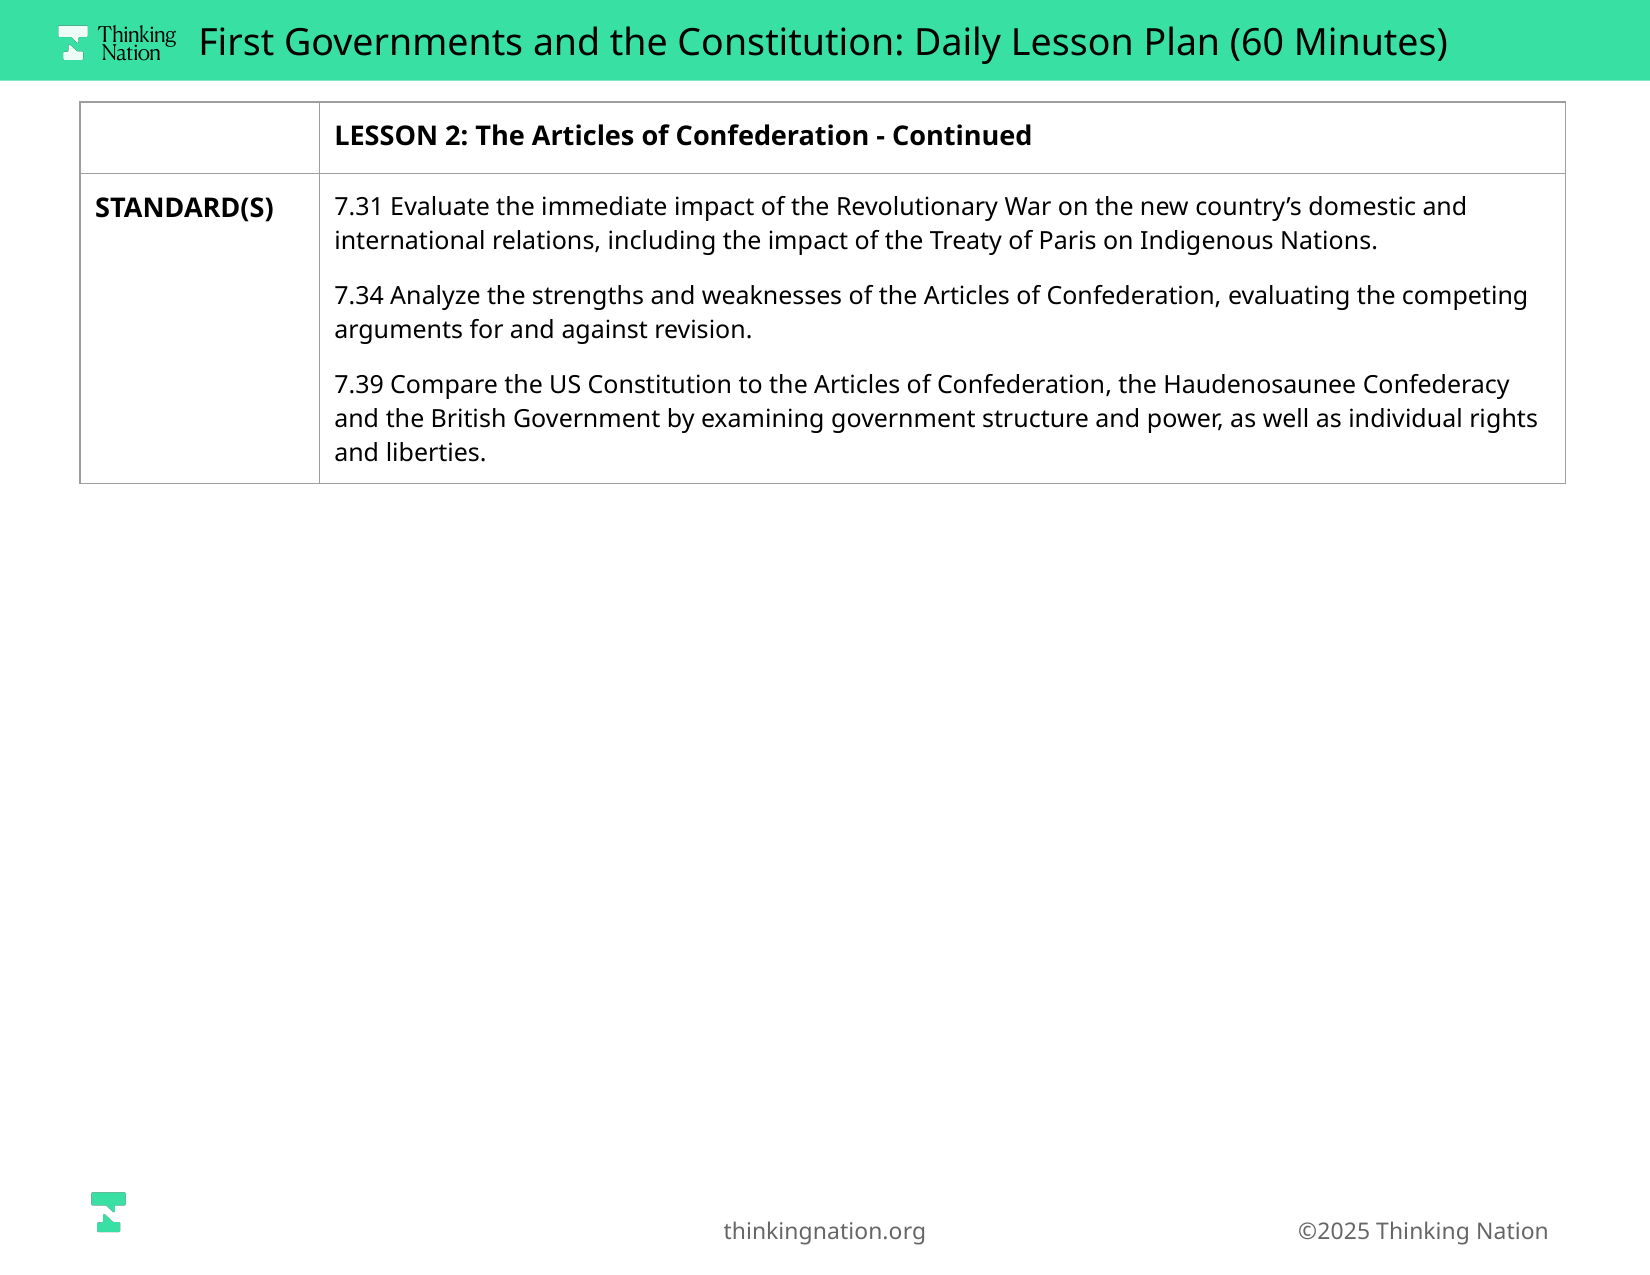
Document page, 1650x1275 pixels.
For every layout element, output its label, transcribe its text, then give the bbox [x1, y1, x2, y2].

table_header LESSON 2: The Articles of Confederation - Continued [320, 103, 1565, 173]
text_box First Governments and the Constitution: Daily Lesson Plan (60 Minutes) [0, 0, 1650, 81]
picture [45, 14, 180, 71]
picture [80, 1184, 136, 1240]
table_cell 7.31 Evaluate the immediate impact of the Revolutionary War on the new country’s domestic and international relations, including the impact of the Treaty of Paris on Indigenous Nations. 7.34 Analyze the strengths and weaknesses of the Articles of Confederation, evaluating the competing arguments for and against revision. 7.39 Compare the US Constitution to the Articles of Confederation, the Haudenosaunee Confederacy and the British Government by examining government structure and power, as well as individual rights and liberties. [320, 174, 1565, 483]
table_header [81, 103, 319, 173]
text_box thinkingnation.org [629, 1200, 1021, 1240]
text_box ©2025 Thinking Nation [1174, 1200, 1566, 1240]
table_cell STANDARD(S) [81, 174, 319, 483]
